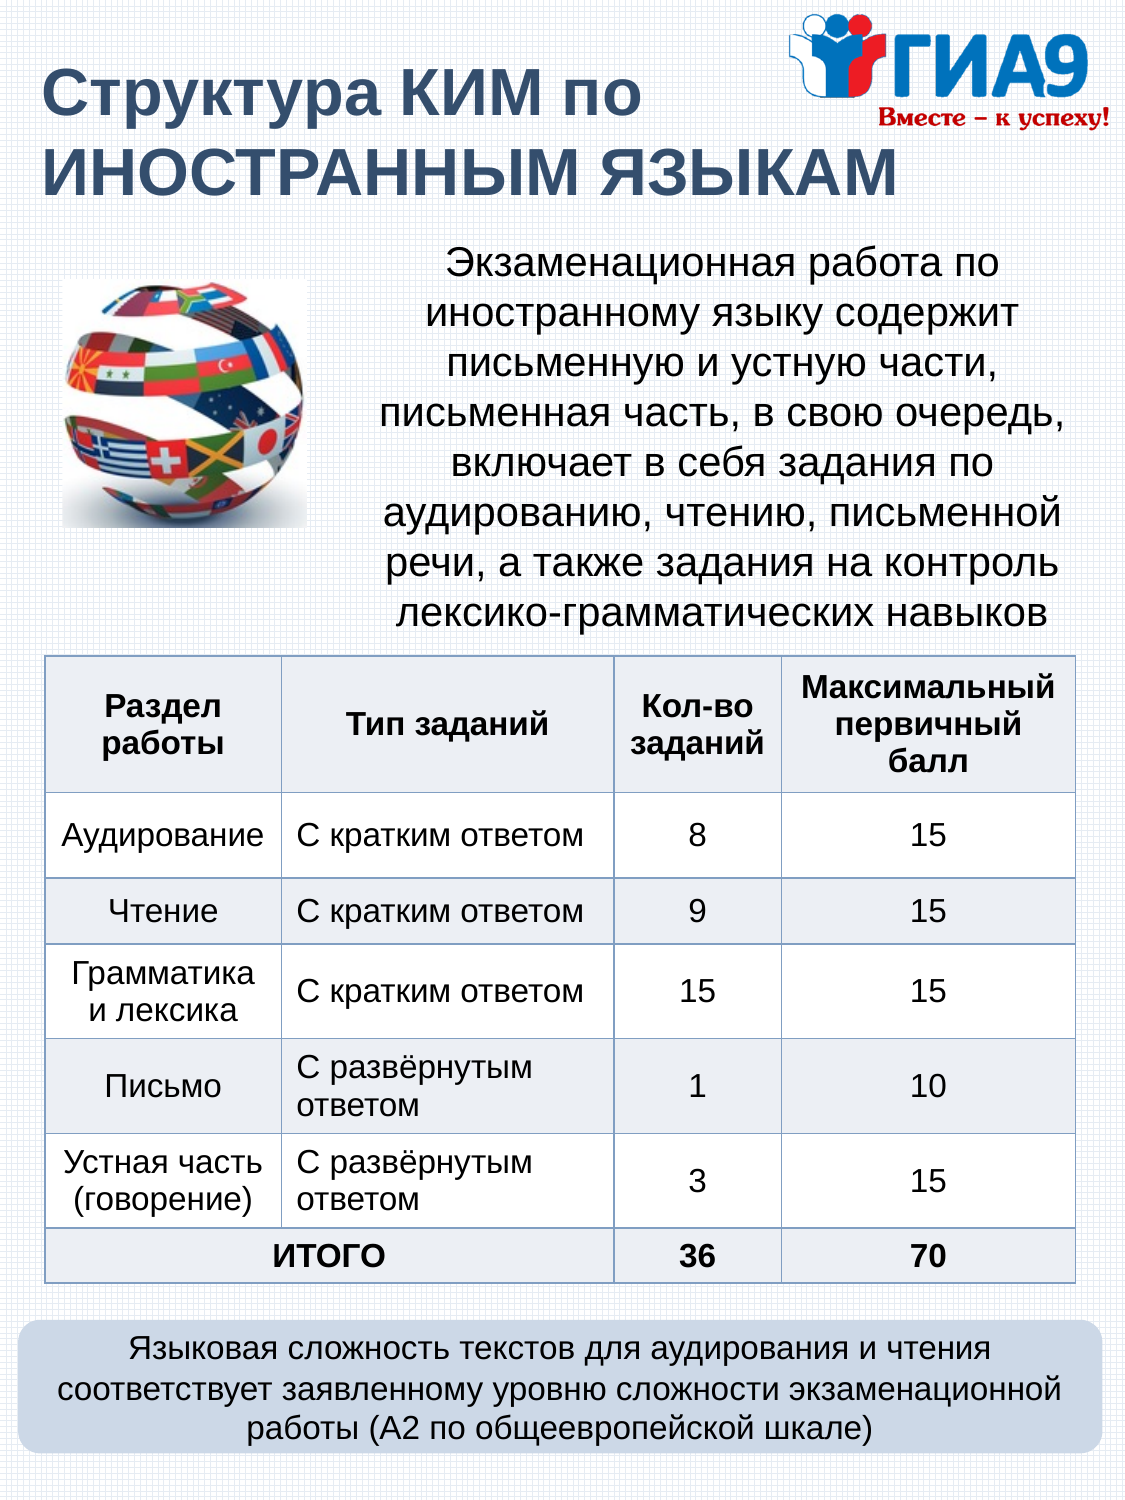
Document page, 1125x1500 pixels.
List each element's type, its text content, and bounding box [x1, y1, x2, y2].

text_box Языковая сложность текстов для аудирования и чтения соответствует заявленному уровню сложности экзаменационной работы (А2 по общеевропейской шкале) [14, 1316, 1106, 1457]
table_cell С кратким ответом [282, 793, 613, 877]
table_cell 15 [615, 945, 781, 1038]
picture [62, 279, 307, 528]
text_box Структура КИМ по ИНОСТРАННЫМ ЯЗЫКАМ [26, 41, 915, 217]
table_cell Чтение [46, 879, 281, 943]
table_header Максимальный первичный балл [782, 657, 1075, 792]
table_cell Аудирование [46, 793, 281, 877]
picture [788, 13, 1125, 146]
table_cell 15 [782, 945, 1075, 1038]
table_cell Устная часть (говорение) [46, 1134, 281, 1227]
table_cell С развёрнутым ответом [282, 1134, 613, 1227]
table_cell Письмо [46, 1039, 281, 1133]
text_box Экзаменационная работа по иностранному языку содержит письменную и устную части, письменная часть, в свою очередь, включает в себя задания по аудированию, чтению, письменной речи, а также задания на контроль лексико-грамматических навыков [337, 227, 1108, 643]
table_cell С кратким ответом [282, 945, 613, 1038]
table_cell Грамматика и лексика [46, 945, 281, 1038]
table_cell 15 [782, 1134, 1075, 1227]
table_cell ИТОГО [46, 1229, 613, 1282]
table_cell С кратким ответом [282, 879, 613, 943]
table_cell 1 [615, 1039, 781, 1133]
table_header Тип заданий [282, 657, 613, 792]
table_cell 8 [615, 793, 781, 877]
table_header Раздел работы [46, 657, 281, 792]
table_cell 10 [782, 1039, 1075, 1133]
table_cell 70 [782, 1229, 1075, 1282]
table_cell С развёрнутым ответом [282, 1039, 613, 1133]
table_cell 9 [615, 879, 781, 943]
table_cell 15 [782, 879, 1075, 943]
table_header Кол-во заданий [615, 657, 781, 792]
table_cell 15 [782, 793, 1075, 877]
table_cell 36 [615, 1229, 781, 1282]
table_cell 3 [615, 1134, 781, 1227]
